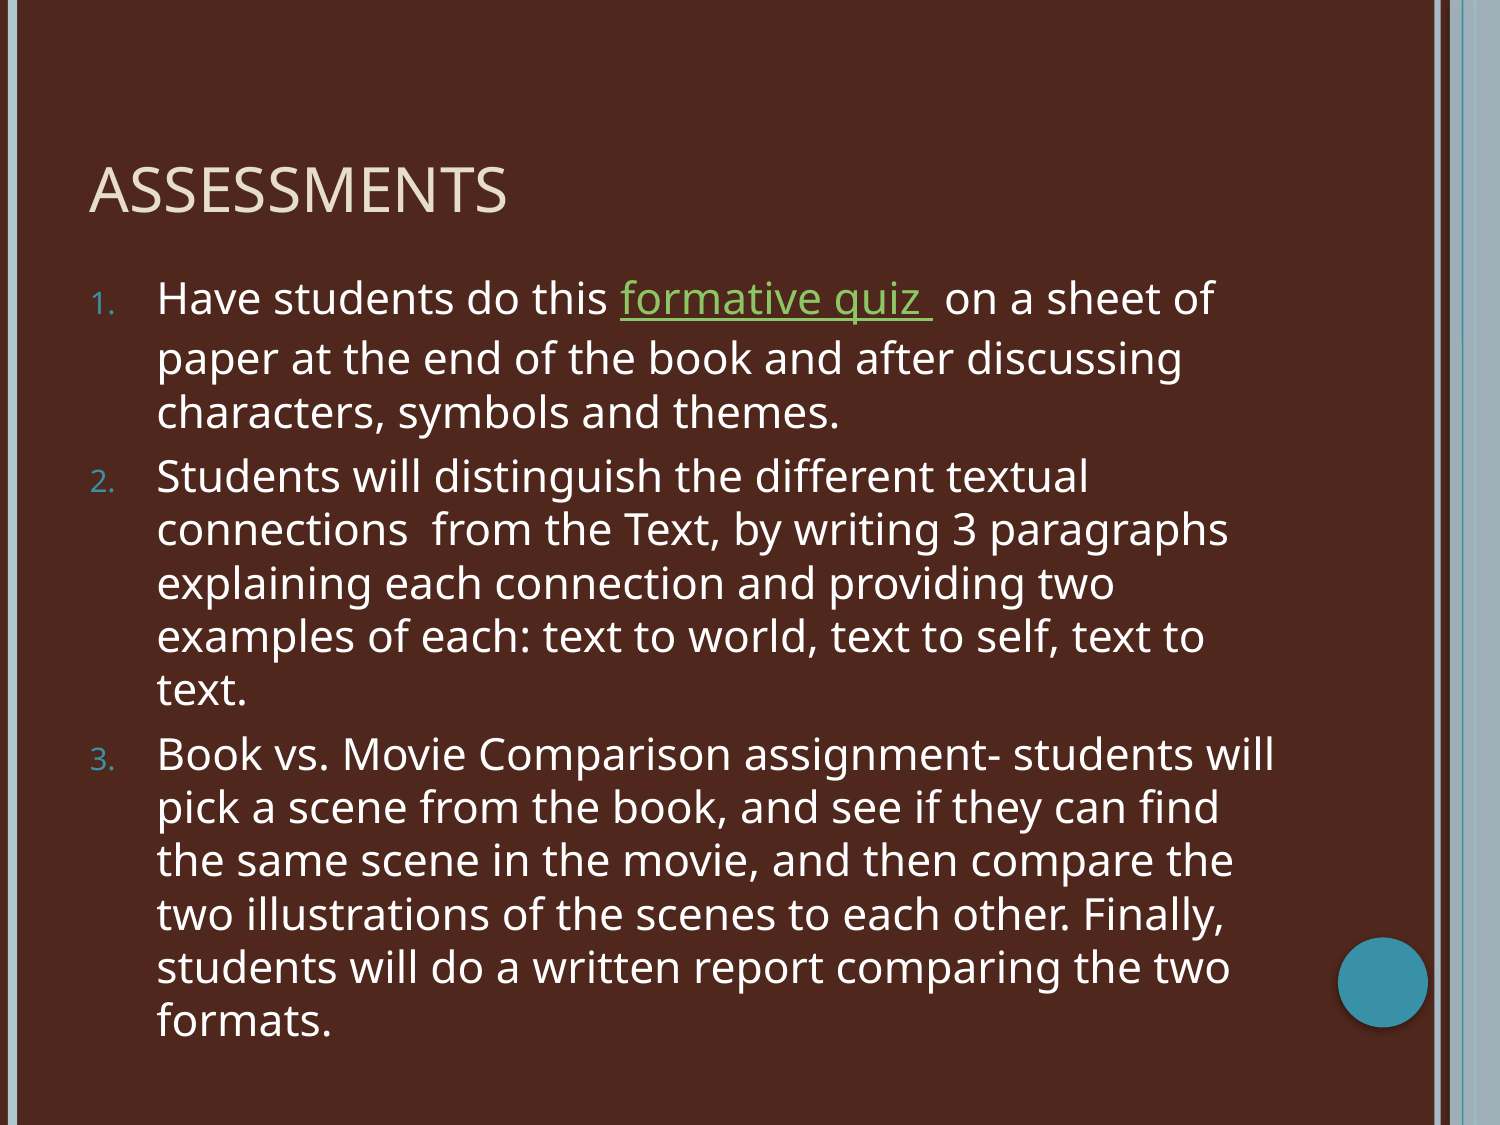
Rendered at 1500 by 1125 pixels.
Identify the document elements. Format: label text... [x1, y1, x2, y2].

title Assessments [75, 45, 1300, 233]
list Have students do this formative quiz on a sheet of paper at the end of the book and after discussing characters, symbols and themes. Students will distinguish the different textual connections from the Text, by writing 3 paragraphs explaining each connection and providing two examples of each: text to world, text to self, text to text. Book vs. Movie Comparison assignment- students will pick a scene from the book, and see if they can find the same scene in the movie, and then compare the two illustrations of the scenes to each other. Finally, students will do a written report comparing the two formats. [75, 262, 1300, 1062]
